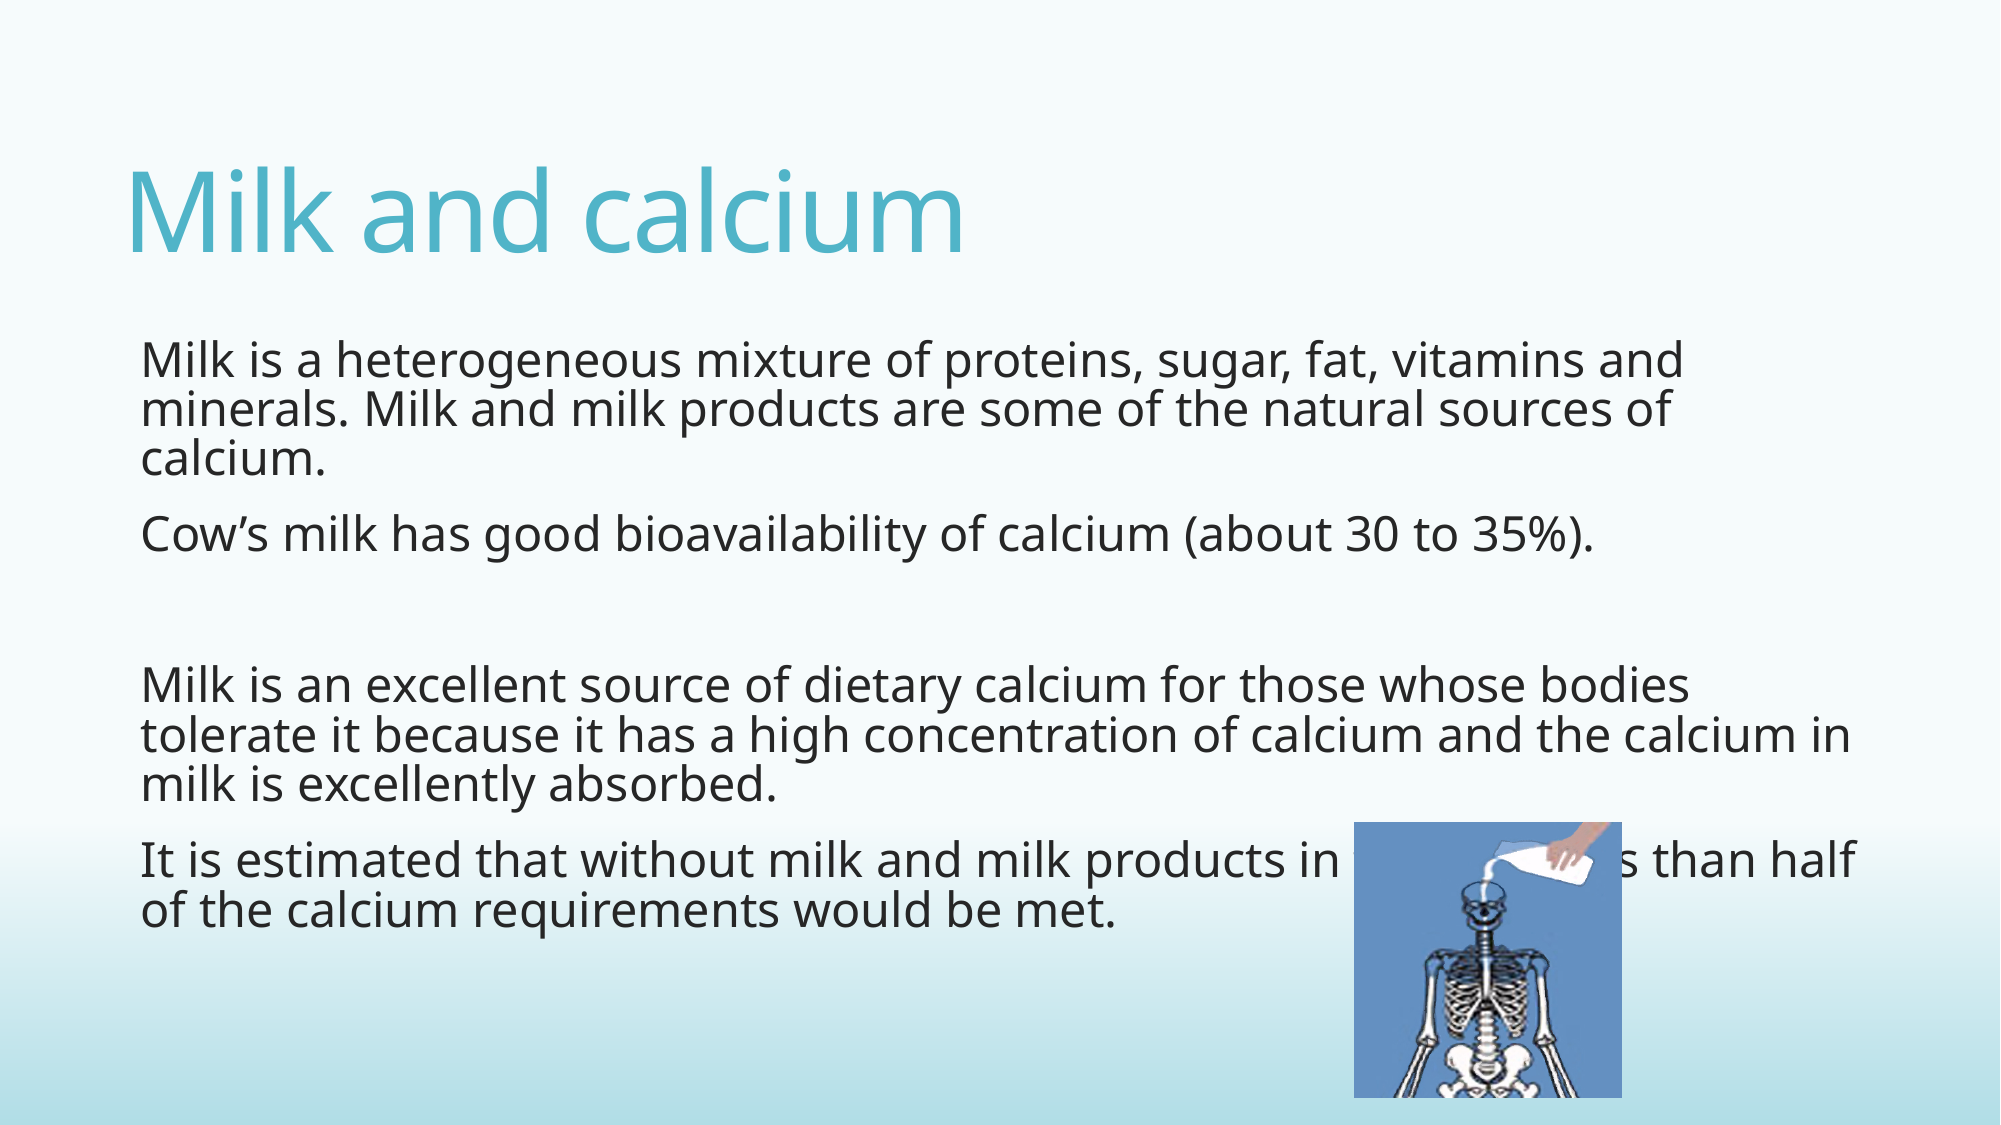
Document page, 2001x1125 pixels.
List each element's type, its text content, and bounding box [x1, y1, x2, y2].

picture [1354, 821, 1622, 1098]
title Milk and calcium [107, 81, 1875, 354]
list Milk is a heterogeneous mixture of proteins, sugar, fat, vitamins and minerals. Milk and milk products are some of the natural sources of calcium. Cow’s milk has good bioavailability of calcium (about 30 to 35%). Milk is an excellent source of dietary calcium for those whose bodies tolerate it because it has a high concentration of calcium and the calcium in milk is excellently absorbed. It is estimated that without milk and milk products in the diet, less than half of the calcium requirements would be met. [111, 329, 1876, 948]
